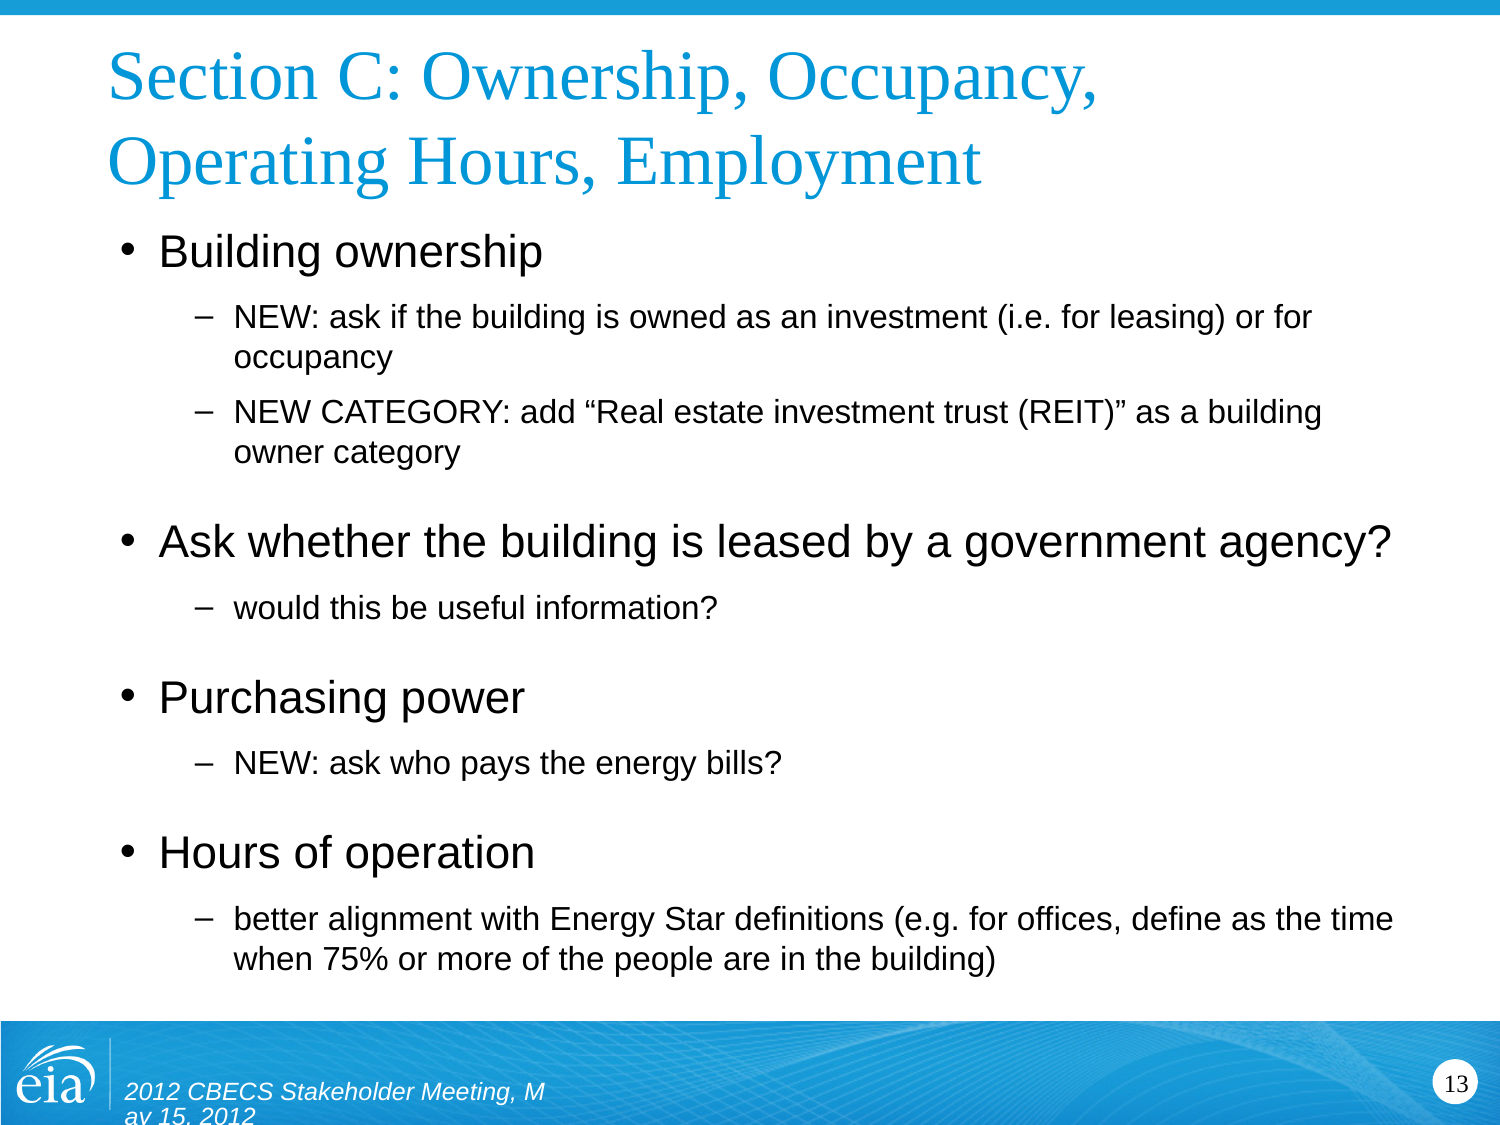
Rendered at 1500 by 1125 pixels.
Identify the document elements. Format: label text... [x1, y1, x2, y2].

picture [2, 1021, 1500, 1125]
slide_number 13 [1425, 1053, 1488, 1113]
footer 2012 CBECS Stakeholder Meeting, May 15, 2012 [109, 1048, 570, 1113]
list Building ownership NEW: ask if the building is owned as an investment (i.e. for leasing) or for occupancy NEW CATEGORY: add “Real estate investment trust (REIT)” as a building owner category Ask whether the building is leased by a government agency? would this be useful information? Purchasing power NEW: ask who pays the energy bills? Hours of operation better alignment with Energy Star definitions (e.g. for offices, define as the time when 75% or more of the people are in the building) [105, 213, 1425, 967]
title Section C: Ownership, Occupancy, Operating Hours, Employment [92, 18, 1413, 206]
